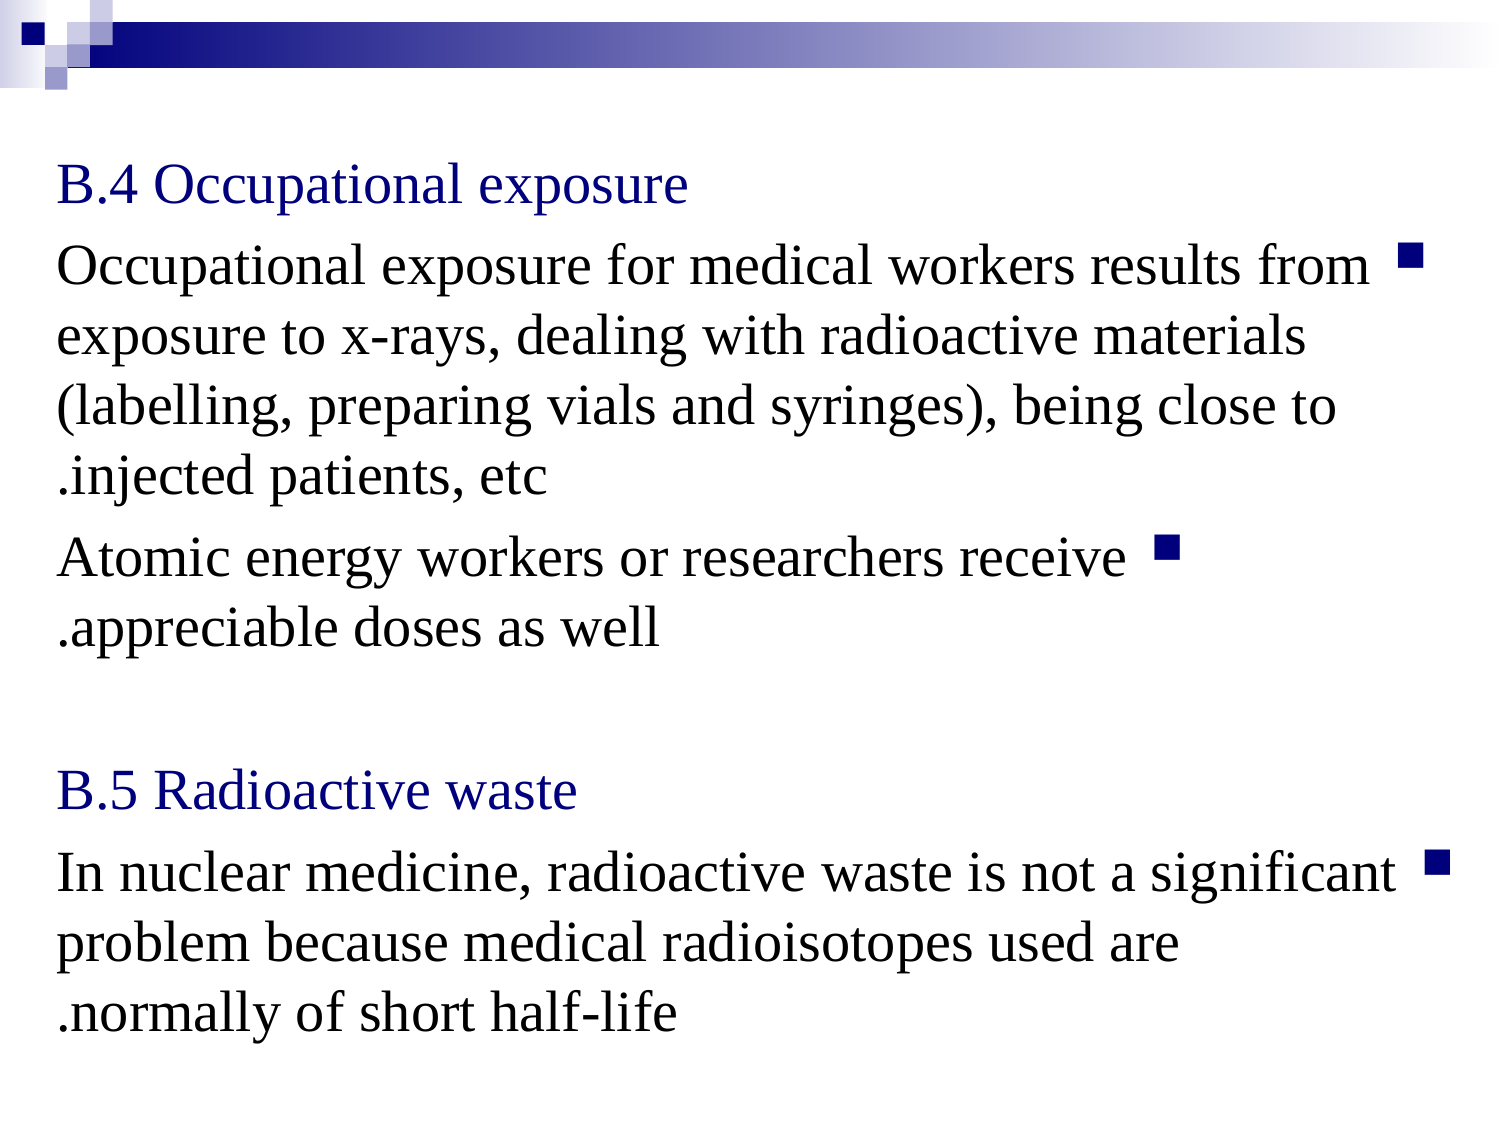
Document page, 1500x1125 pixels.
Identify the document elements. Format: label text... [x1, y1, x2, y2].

text_box B.4 Occupational exposure Occupational exposure for medical workers results from exposure to x-rays, dealing with radioactive materials (labelling, preparing vials and syringes), being close to injected patients, etc. Atomic energy workers or researchers receive appreciable doses as well. B.5 Radioactive waste In nuclear medicine, radioactive waste is not a significant problem because medical radioisotopes used are normally of short half-life. [41, 137, 1471, 1125]
